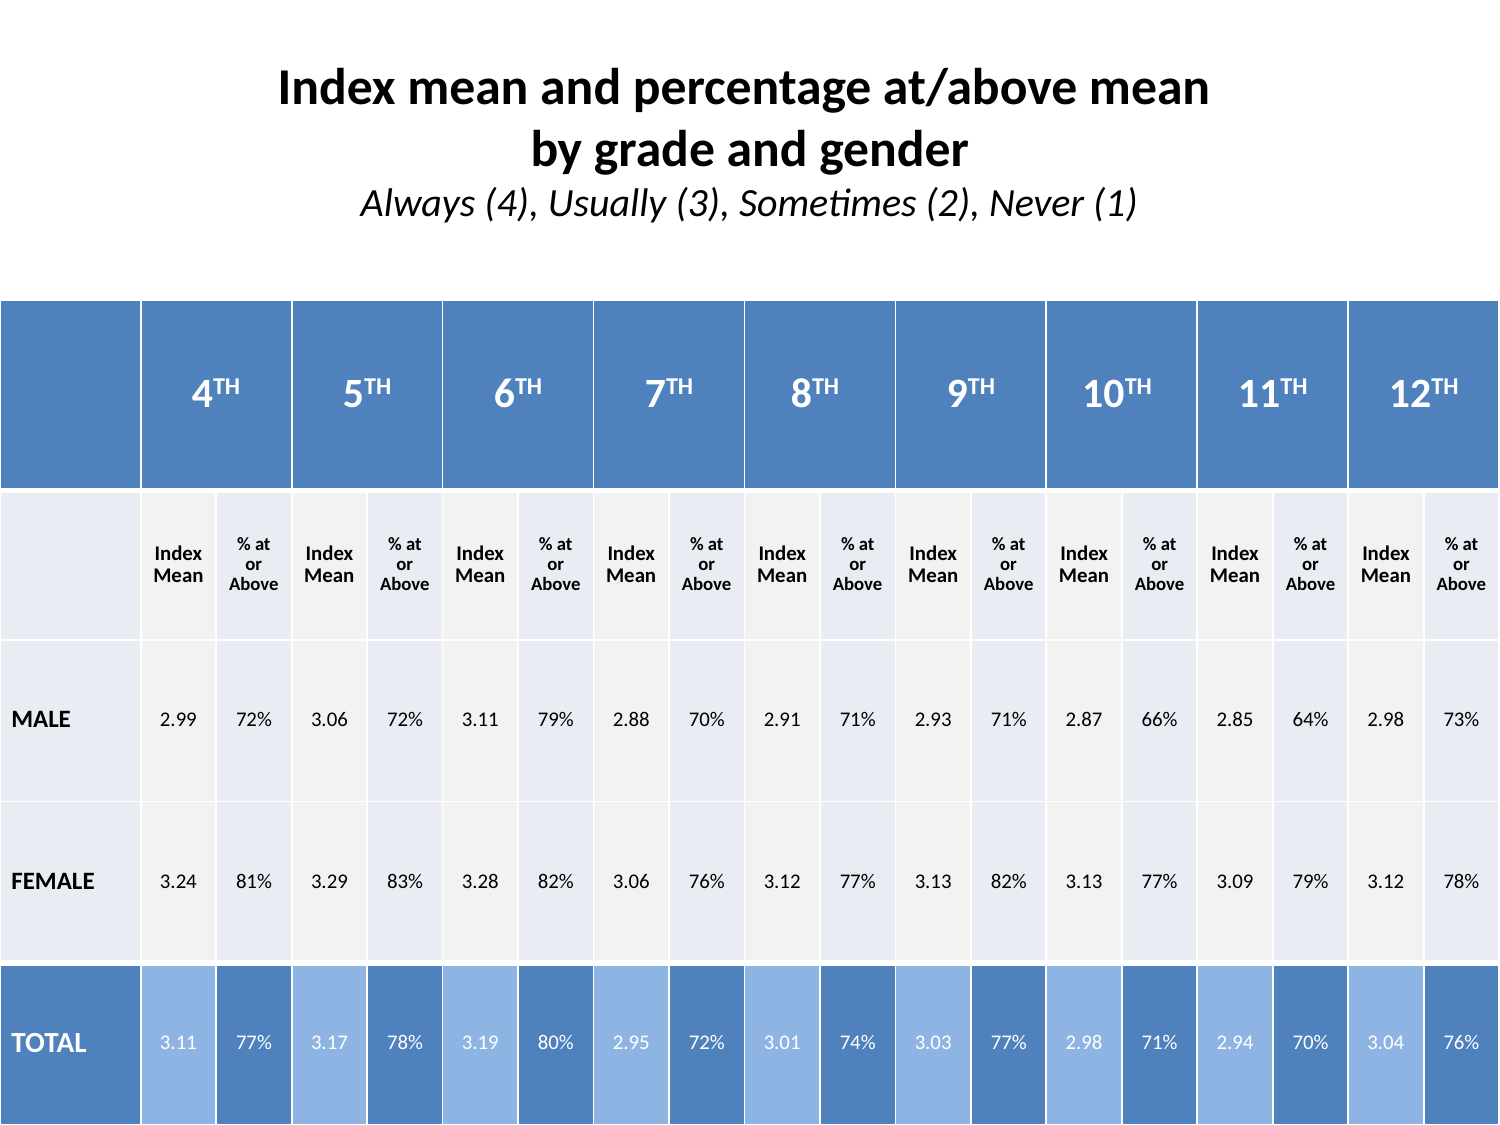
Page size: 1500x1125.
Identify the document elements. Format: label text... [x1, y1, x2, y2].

table_cell 3.06 [293, 641, 366, 801]
table_cell 79% [519, 641, 593, 801]
table_cell 76% [670, 802, 744, 960]
table_cell % at or Above [368, 493, 442, 639]
table_cell % at or Above [1274, 493, 1347, 639]
table_header 12TH [1349, 301, 1498, 488]
table_cell 81% [217, 802, 291, 960]
table_header 5TH [293, 301, 442, 488]
table_cell 66% [1123, 641, 1196, 801]
table_cell 2.94 [1198, 966, 1272, 1124]
table_cell 3.13 [1047, 802, 1121, 960]
table_cell 3.29 [293, 802, 366, 960]
table_cell MALE [1, 641, 140, 801]
table_cell 2.98 [1349, 641, 1423, 801]
table_cell Index Mean [142, 493, 215, 639]
table_header 7TH [594, 301, 744, 488]
table_cell 74% [821, 966, 895, 1124]
table_cell 2.88 [594, 641, 668, 801]
table_header 10TH [1047, 301, 1196, 488]
table_cell 76% [1425, 966, 1498, 1124]
table_cell 82% [519, 802, 593, 960]
table_cell 79% [1274, 802, 1347, 960]
table_cell % at or Above [1425, 493, 1498, 639]
table_header 9TH [896, 301, 1045, 488]
table_cell Index Mean [1198, 493, 1272, 639]
table_cell 2.91 [745, 641, 819, 801]
table_cell 70% [670, 641, 744, 801]
table_cell 3.19 [443, 966, 517, 1124]
table_cell 3.12 [1349, 802, 1423, 960]
table_header [1, 301, 140, 488]
table_cell 73% [1425, 641, 1498, 801]
table_cell 71% [1123, 966, 1196, 1124]
table_header 4TH [142, 301, 291, 488]
table_cell 3.12 [745, 802, 819, 960]
table_cell Index Mean [1047, 493, 1121, 639]
table_cell 72% [217, 641, 291, 801]
title Index mean and percentage at/above mean by grade and gender Always (4), Usually (3), Sometimes (2), Never (1) [0, 45, 1500, 233]
table_cell 78% [368, 966, 442, 1124]
table_cell 80% [519, 966, 593, 1124]
table_cell % at or Above [1123, 493, 1196, 639]
table_cell 2.87 [1047, 641, 1121, 801]
table_cell % at or Above [519, 493, 593, 639]
table_cell Index Mean [896, 493, 970, 639]
table_cell 3.13 [896, 802, 970, 960]
table_cell 2.85 [1198, 641, 1272, 801]
table_cell 2.98 [1047, 966, 1121, 1124]
table_cell 2.93 [896, 641, 970, 801]
table_cell 3.01 [745, 966, 819, 1124]
table_cell Index Mean [293, 493, 366, 639]
table_cell 71% [821, 641, 895, 801]
table_cell [1, 493, 140, 639]
table_cell 77% [972, 966, 1045, 1124]
table_cell TOTAL [1, 966, 140, 1124]
table_cell 3.11 [142, 966, 215, 1124]
table_cell 3.11 [443, 641, 517, 801]
table_cell FEMALE [1, 802, 140, 960]
table_cell % at or Above [217, 493, 291, 639]
table_cell % at or Above [670, 493, 744, 639]
table_cell 3.28 [443, 802, 517, 960]
table_cell 77% [1123, 802, 1196, 960]
table_cell 82% [972, 802, 1045, 960]
table_cell Index Mean [443, 493, 517, 639]
table_cell 3.24 [142, 802, 215, 960]
table_cell 72% [368, 641, 442, 801]
table_cell 3.03 [896, 966, 970, 1124]
table_cell 71% [972, 641, 1045, 801]
table_cell 70% [1274, 966, 1347, 1124]
table_cell 3.17 [293, 966, 366, 1124]
table_cell % at or Above [972, 493, 1045, 639]
table_cell Index Mean [745, 493, 819, 639]
table_cell 2.95 [594, 966, 668, 1124]
table_cell Index Mean [594, 493, 668, 639]
table_header 8TH [745, 301, 895, 488]
table_cell 78% [1425, 802, 1498, 960]
table_cell 83% [368, 802, 442, 960]
table_cell 2.99 [142, 641, 215, 801]
table_cell 72% [670, 966, 744, 1124]
table_cell 77% [821, 802, 895, 960]
table_cell 3.06 [594, 802, 668, 960]
table_header 11TH [1198, 301, 1347, 488]
table_cell Index Mean [1349, 493, 1423, 639]
table_cell 77% [217, 966, 291, 1124]
table_cell % at or Above [821, 493, 895, 639]
table_header 6TH [443, 301, 593, 488]
table_cell 64% [1274, 641, 1347, 801]
table_cell 3.09 [1198, 802, 1272, 960]
table_cell 3.04 [1349, 966, 1423, 1124]
